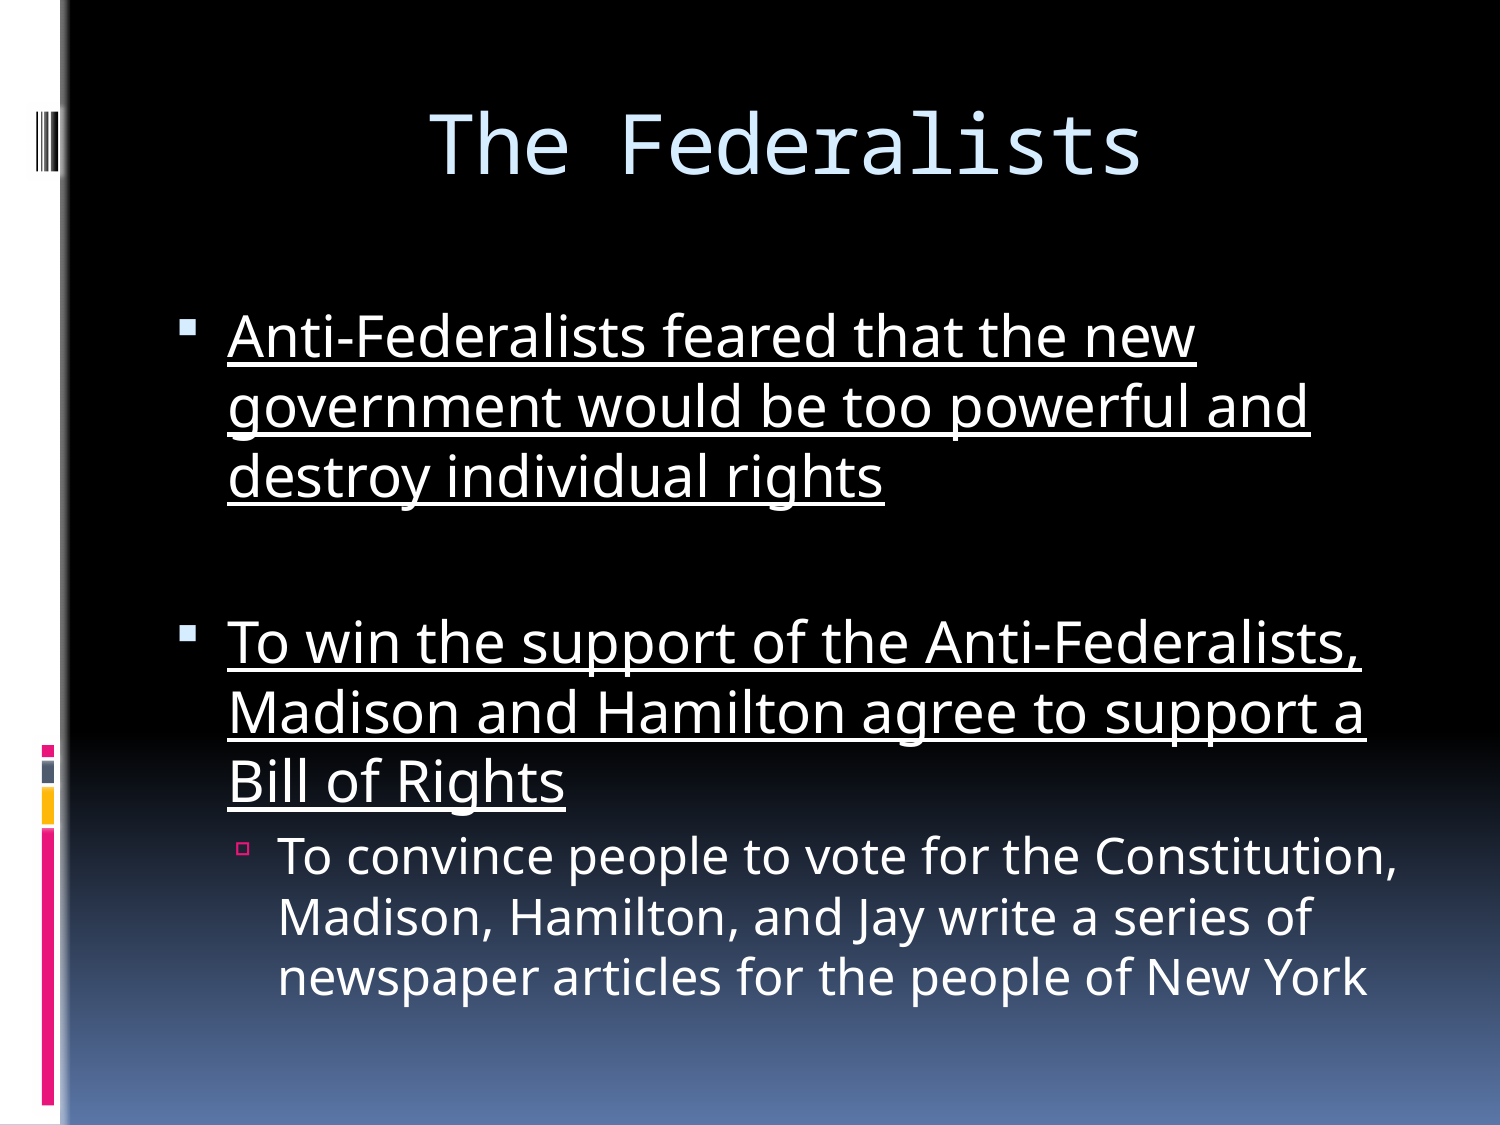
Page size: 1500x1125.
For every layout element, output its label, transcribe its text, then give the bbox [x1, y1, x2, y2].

title The Federalists [150, 83, 1425, 234]
list Anti-Federalists feared that the new government would be too powerful and destroy individual rights To win the support of the Anti-Federalists, Madison and Hamilton agree to support a Bill of Rights To convince people to vote for the Constitution, Madison, Hamilton, and Jay write a series of newspaper articles for the people of New York [150, 292, 1425, 1043]
